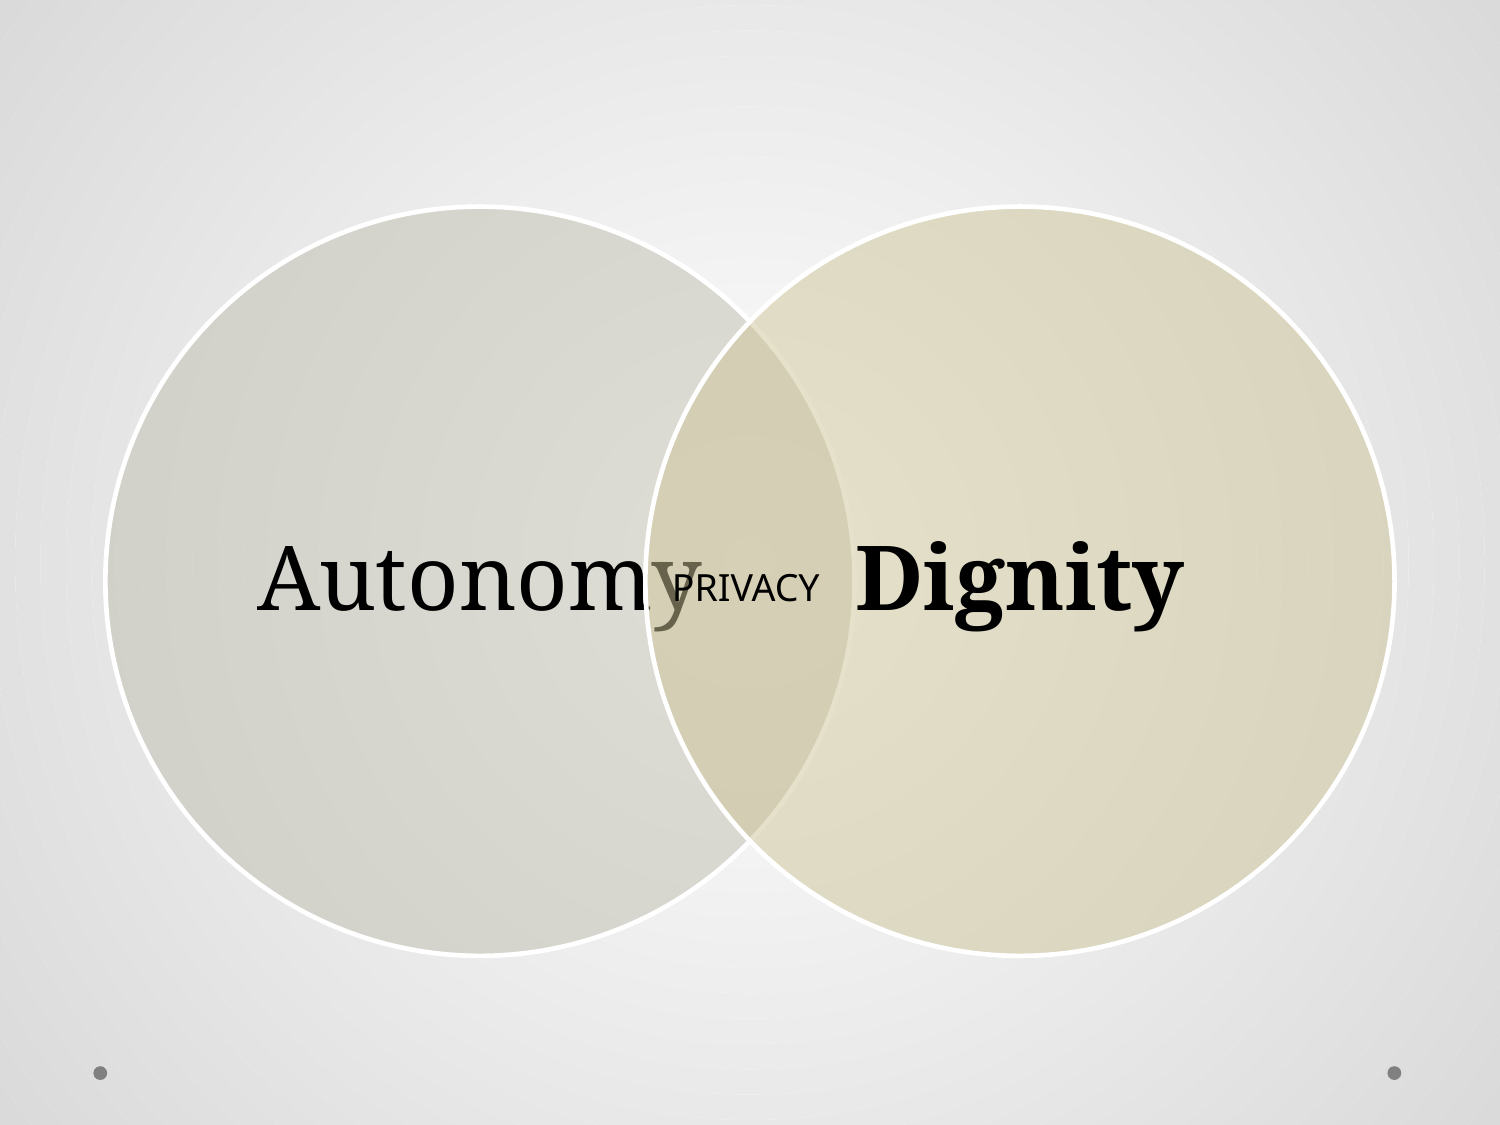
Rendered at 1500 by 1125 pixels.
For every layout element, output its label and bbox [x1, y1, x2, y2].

list [74, 112, 1426, 1051]
